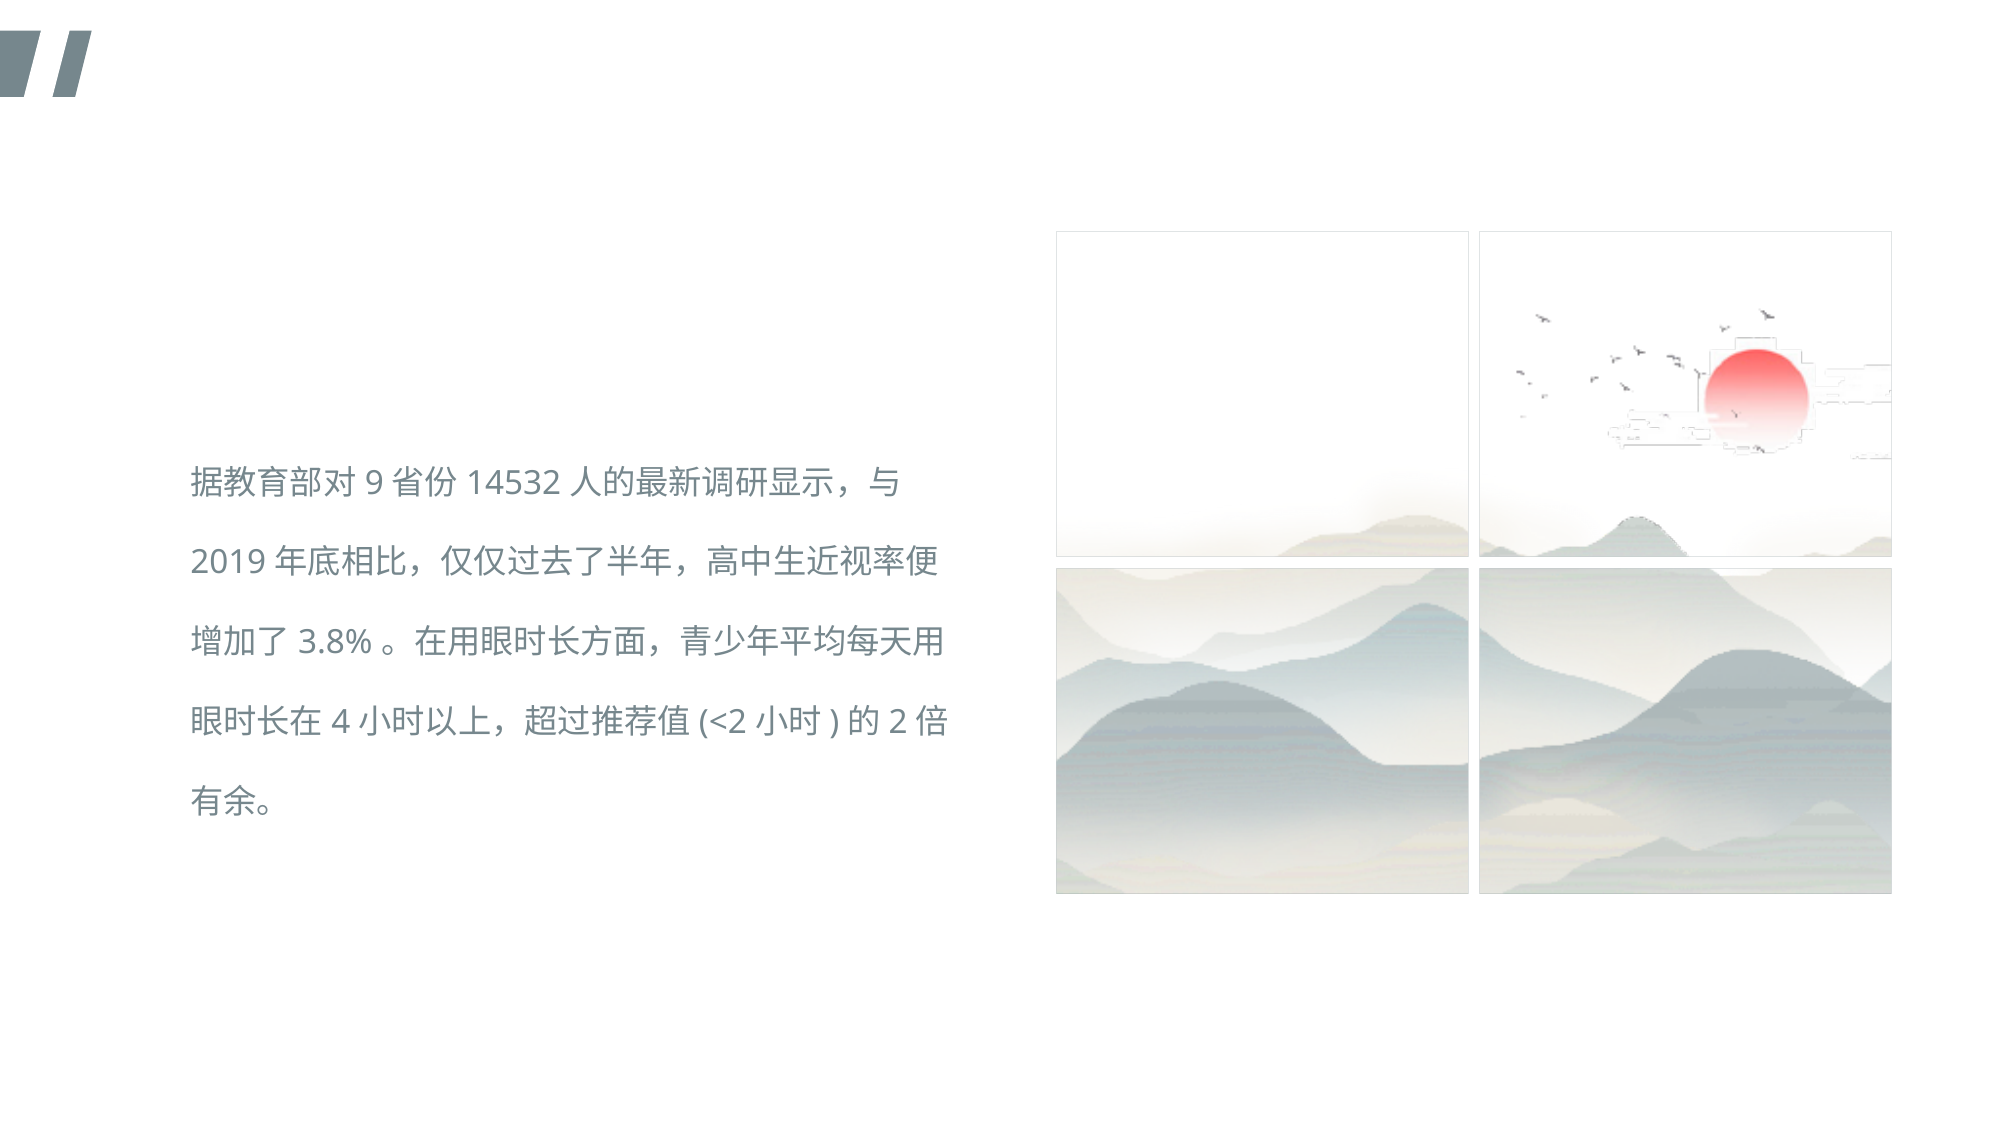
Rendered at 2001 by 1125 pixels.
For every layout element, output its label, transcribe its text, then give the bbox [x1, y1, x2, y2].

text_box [0, 27, 92, 97]
text_box 据教育部对9省份14532人的最新调研显示，与2019年底相比，仅仅过去了半年，高中生近视率便增加了3.8%。在用眼时长方面，青少年平均每天用眼时长在4小时以上，超过推荐值(<2小时)的2倍有余。 [175, 413, 983, 828]
picture [1056, 231, 1892, 894]
